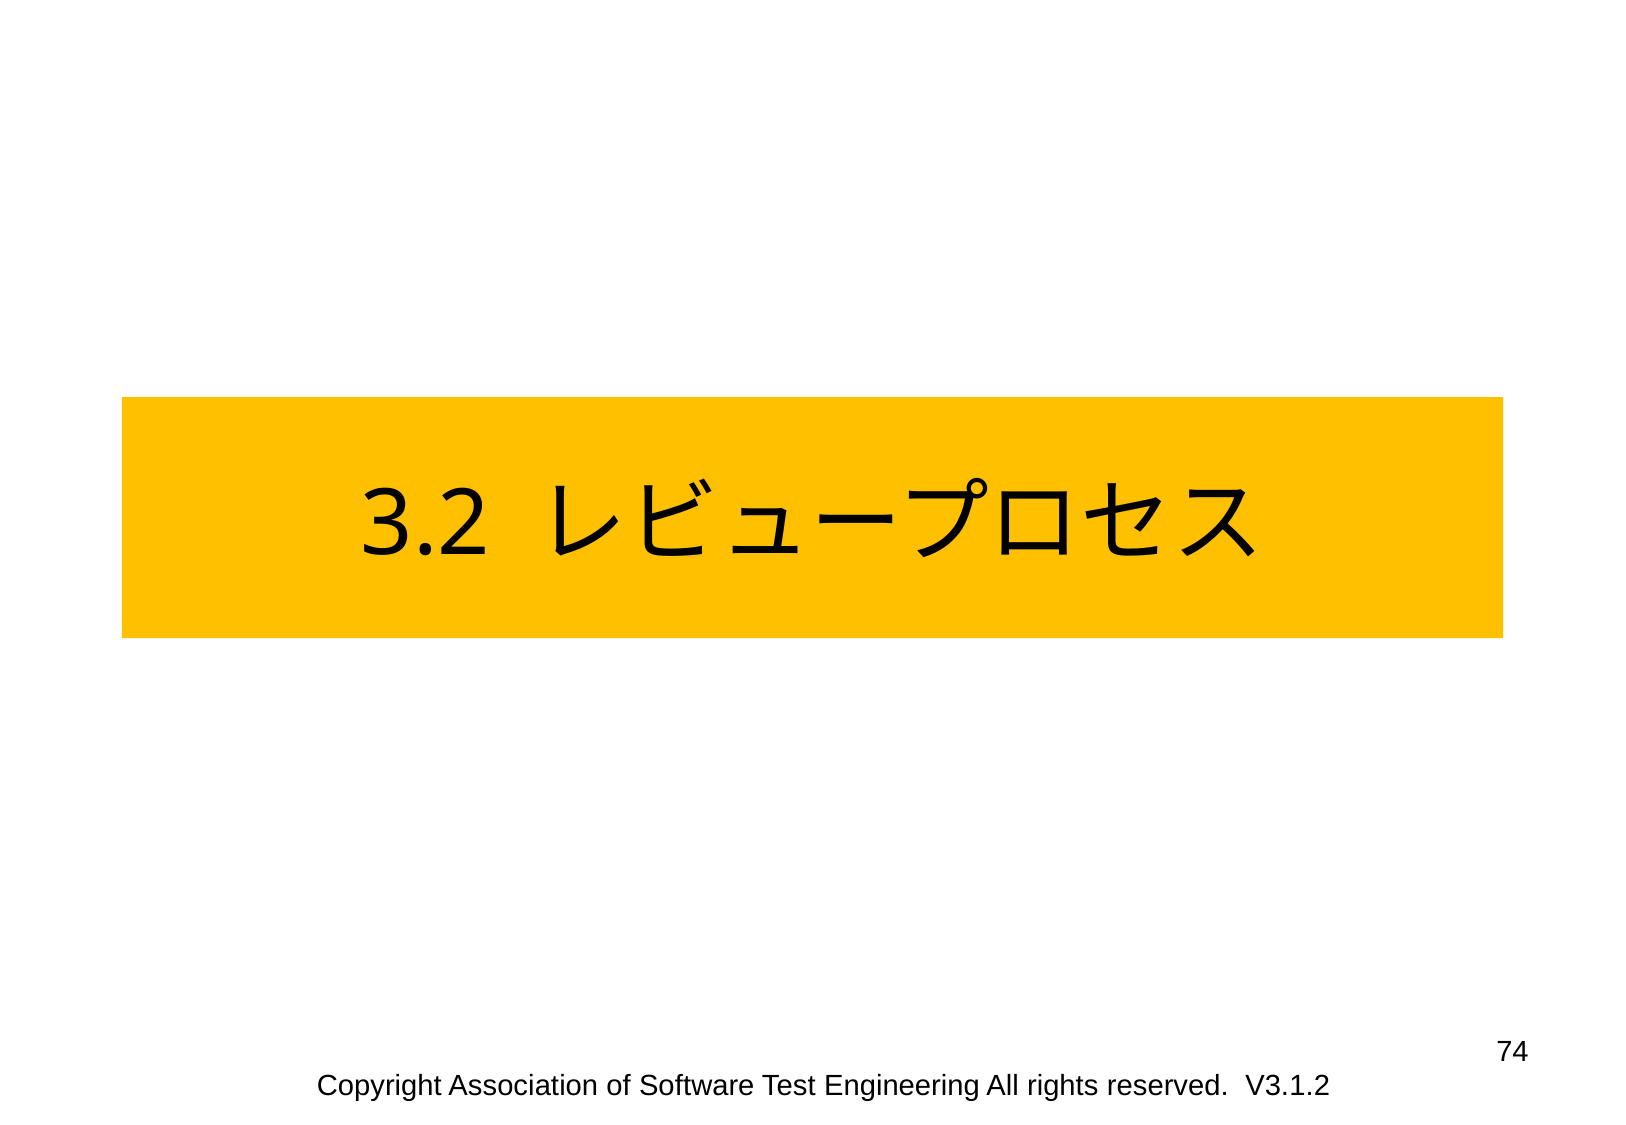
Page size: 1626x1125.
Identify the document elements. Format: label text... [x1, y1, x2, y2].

footer Copyright Association of Software Test Engineering All rights reserved. V3.1.2 [233, 1058, 1164, 1103]
slide_number 74 [1164, 1024, 1544, 1103]
text_box 3.2 レビュープロセス [121, 397, 1504, 639]
